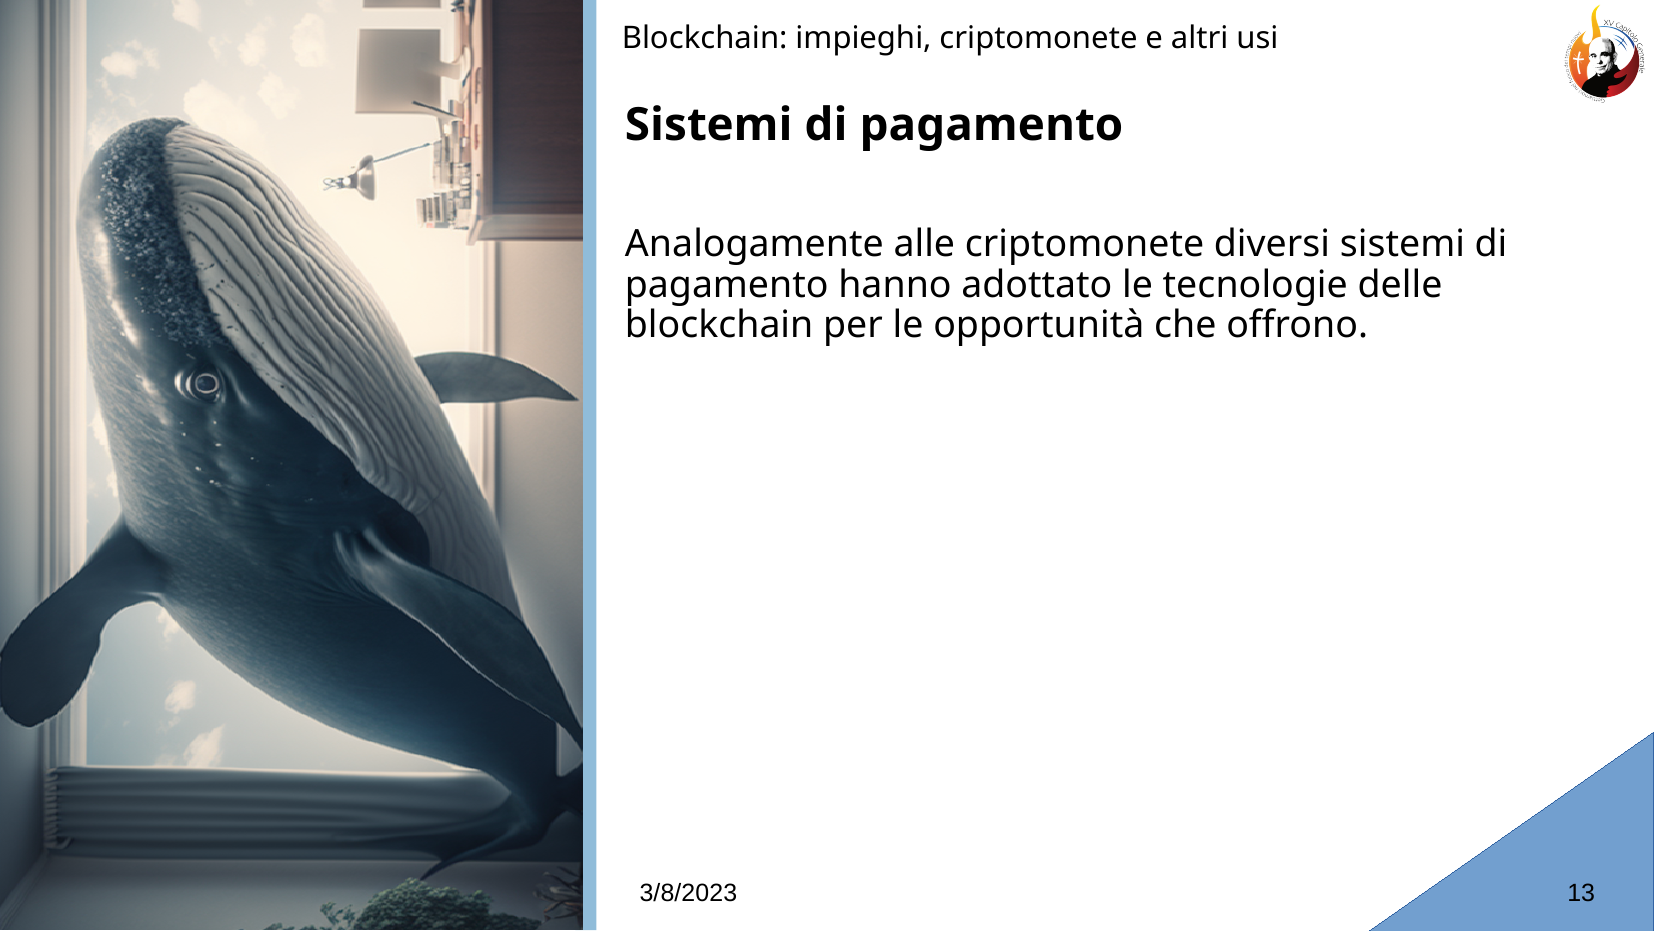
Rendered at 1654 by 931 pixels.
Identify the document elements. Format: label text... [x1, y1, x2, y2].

text_box Blockchain: impieghi, criptomonete e altri usi [607, 9, 1406, 63]
title Sistemi di pagamento [624, 94, 1621, 208]
list Analogamente alle criptomonete diversi sistemi di pagamento hanno adottato le tecnologie delle blockchain per le opportunità che offrono. [624, 224, 1621, 827]
picture [1563, 4, 1646, 103]
picture [0, 0, 583, 930]
